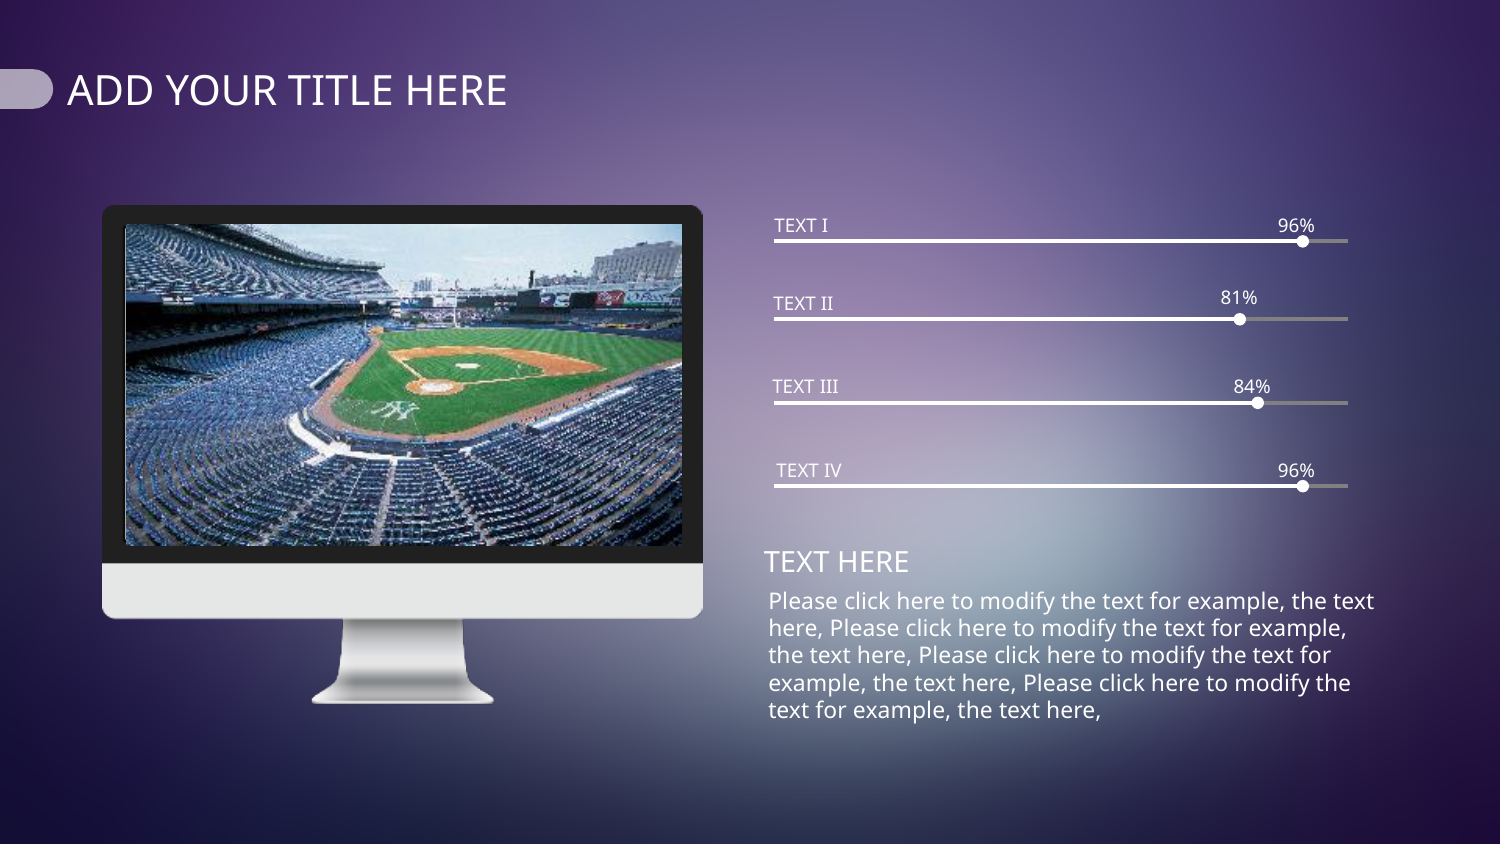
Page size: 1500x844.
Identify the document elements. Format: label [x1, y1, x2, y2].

picture [0, 0, 1500, 844]
text_box [0, 69, 54, 109]
text_box [762, 205, 1349, 490]
text_box [753, 535, 1398, 733]
